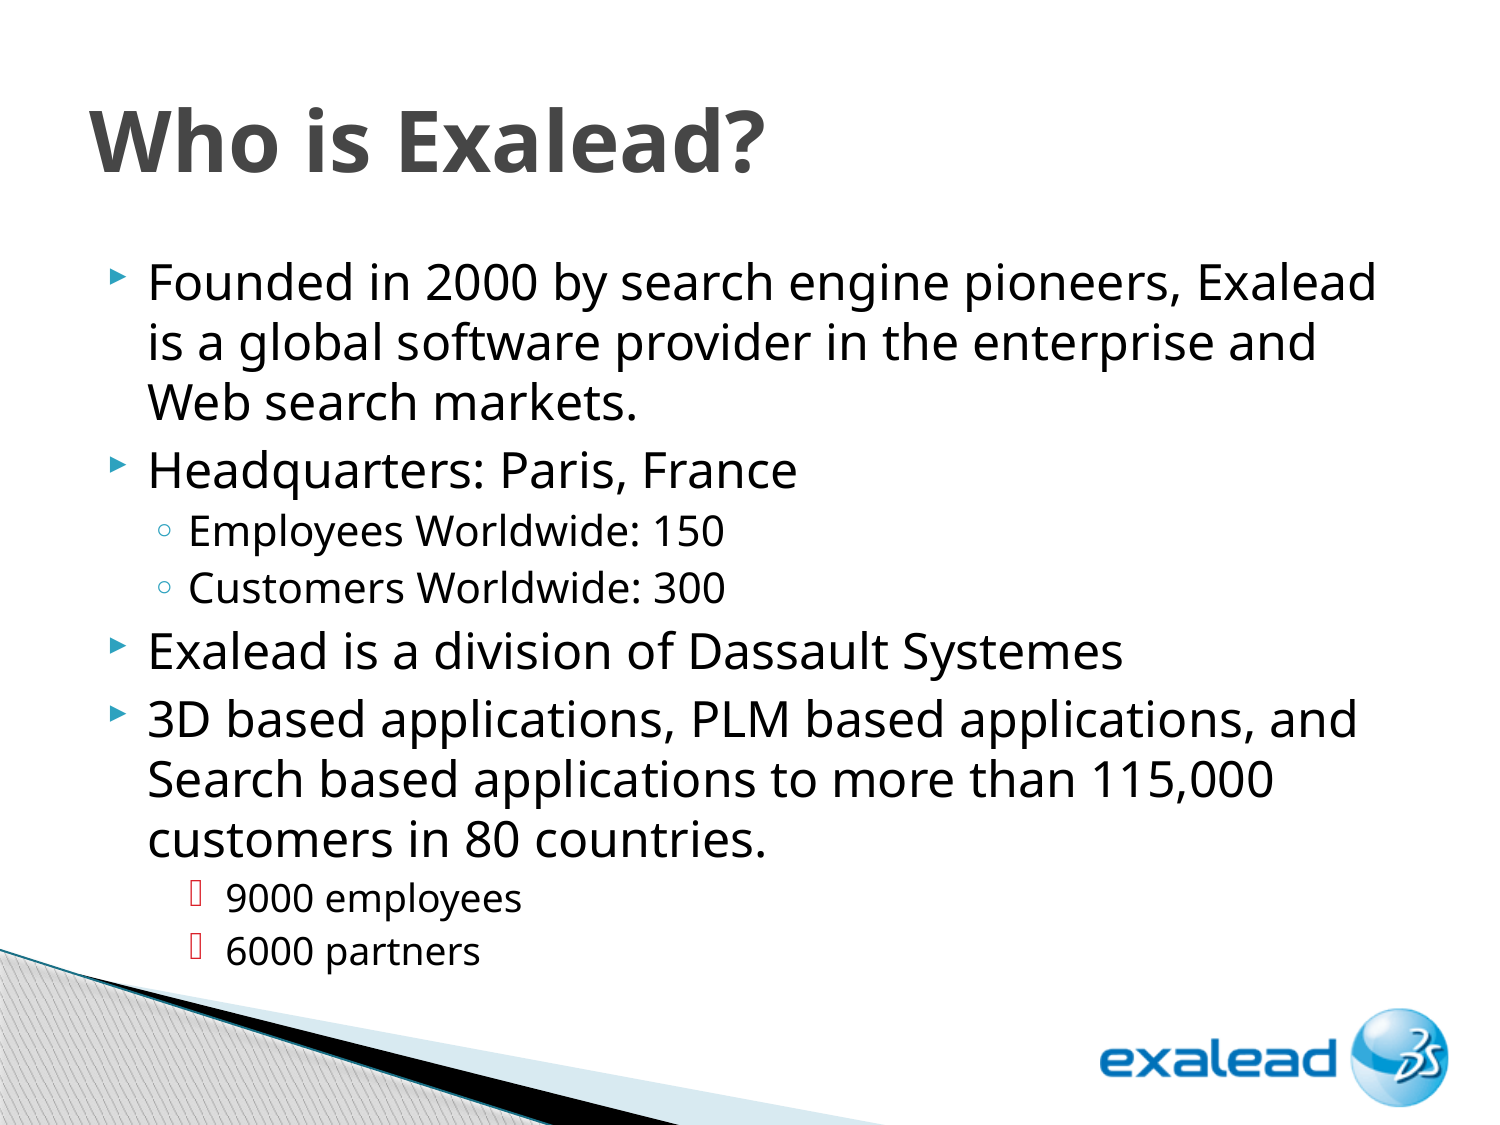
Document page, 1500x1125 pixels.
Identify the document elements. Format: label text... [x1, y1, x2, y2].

picture [1100, 999, 1449, 1125]
title Who is Exalead? [75, 45, 1425, 233]
list Founded in 2000 by search engine pioneers, Exalead is a global software provider in the enterprise and Web search markets. Headquarters: Paris, France Employees Worldwide: 150 Customers Worldwide: 300 Exalead is a division of Dassault Systemes 3D based applications, PLM based applications, and Search based applications to more than 115,000 customers in 80 countries. 9000 employees 6000 partners [75, 243, 1425, 986]
